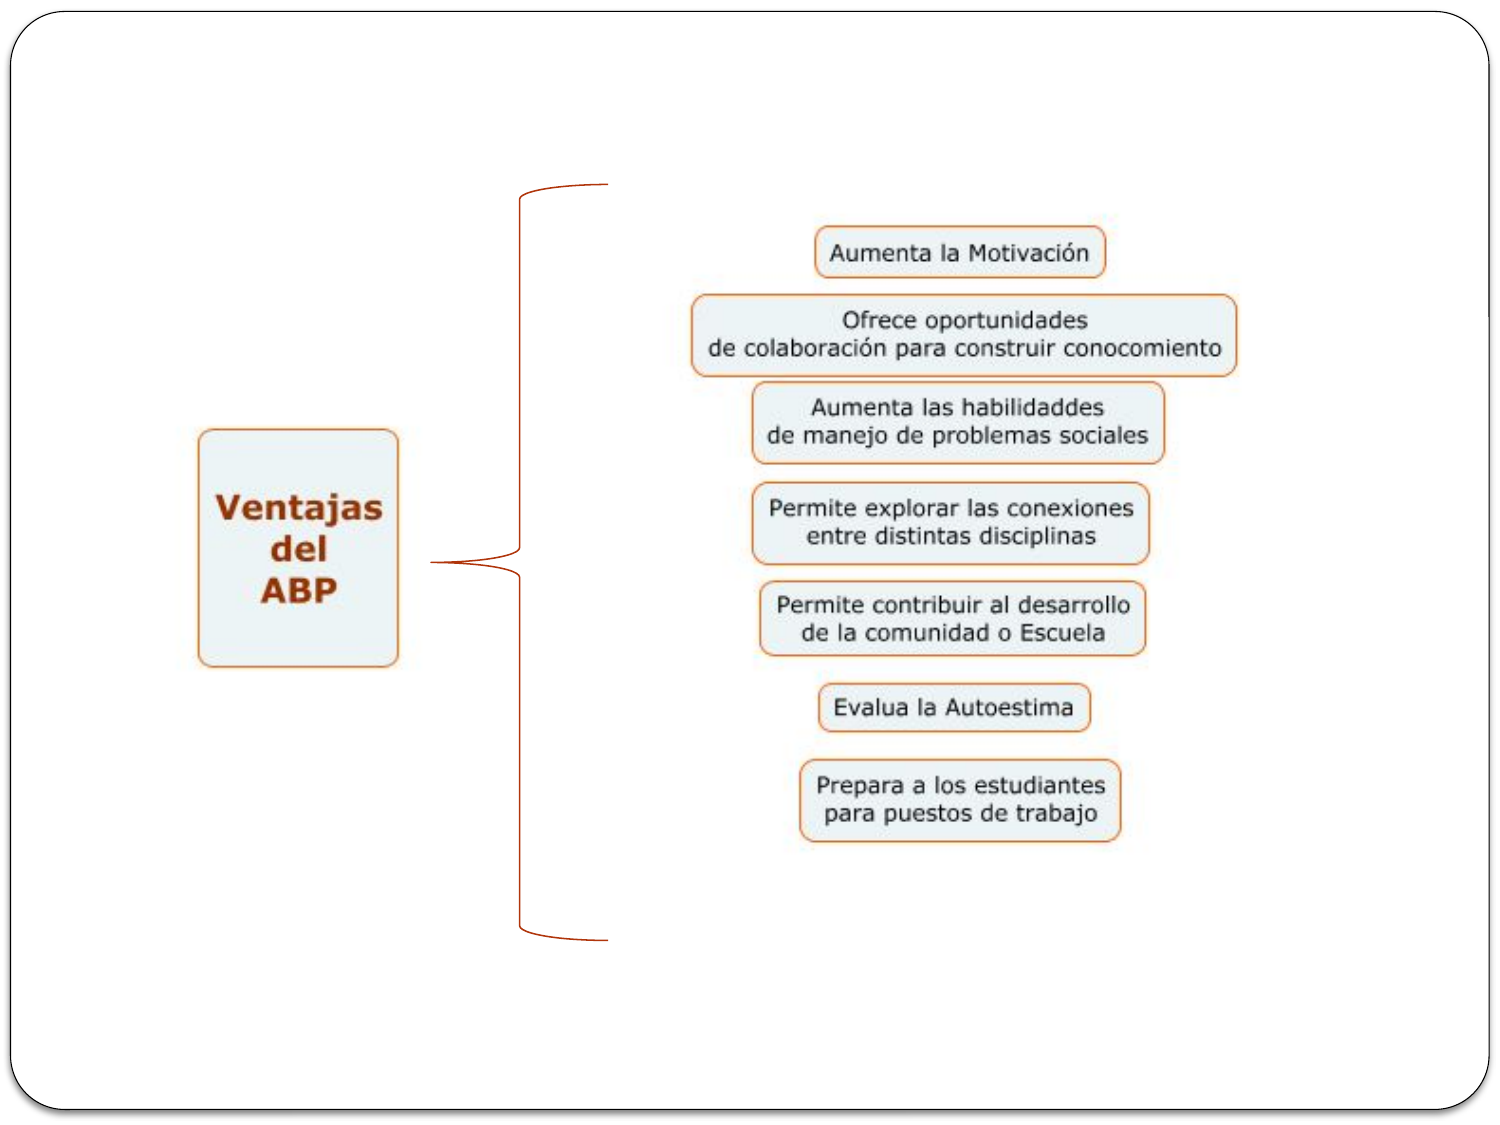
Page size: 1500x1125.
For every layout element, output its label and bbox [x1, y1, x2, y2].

text_box [147, 184, 1308, 953]
